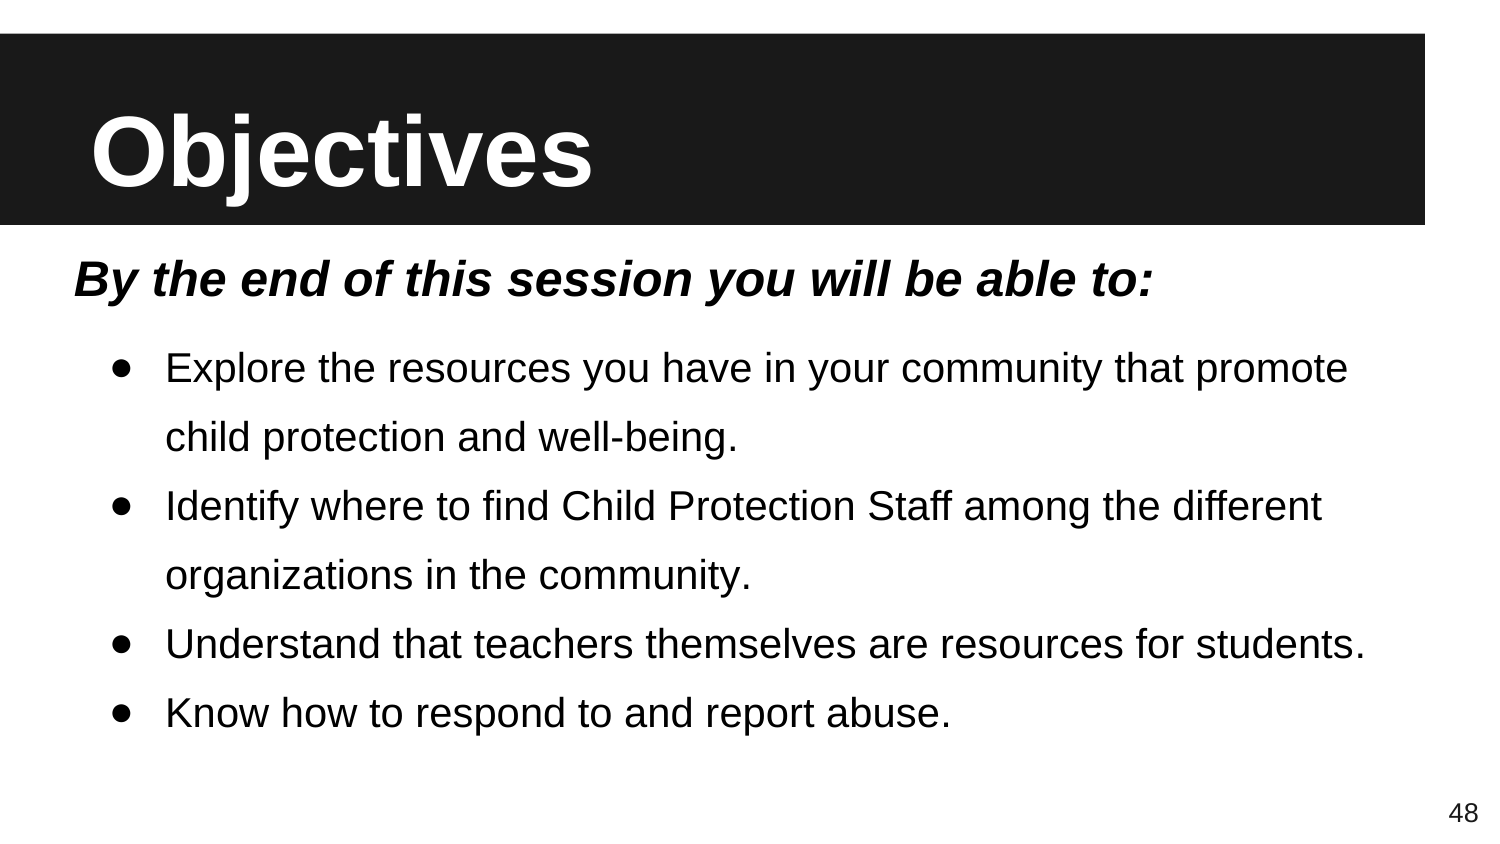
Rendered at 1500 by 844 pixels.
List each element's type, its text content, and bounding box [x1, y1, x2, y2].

list Explore the resources you have in your community that promote child protection and well-being. Identify where to find Child Protection Staff among the different organizations in the community. Understand that teachers themselves are resources for students. Know how to respond to and report abuse. [75, 315, 1425, 790]
text_box By the end of this session you will be able to: [59, 239, 1436, 315]
title Objectives [75, 33, 1425, 221]
slide_number 48 [1403, 779, 1494, 844]
